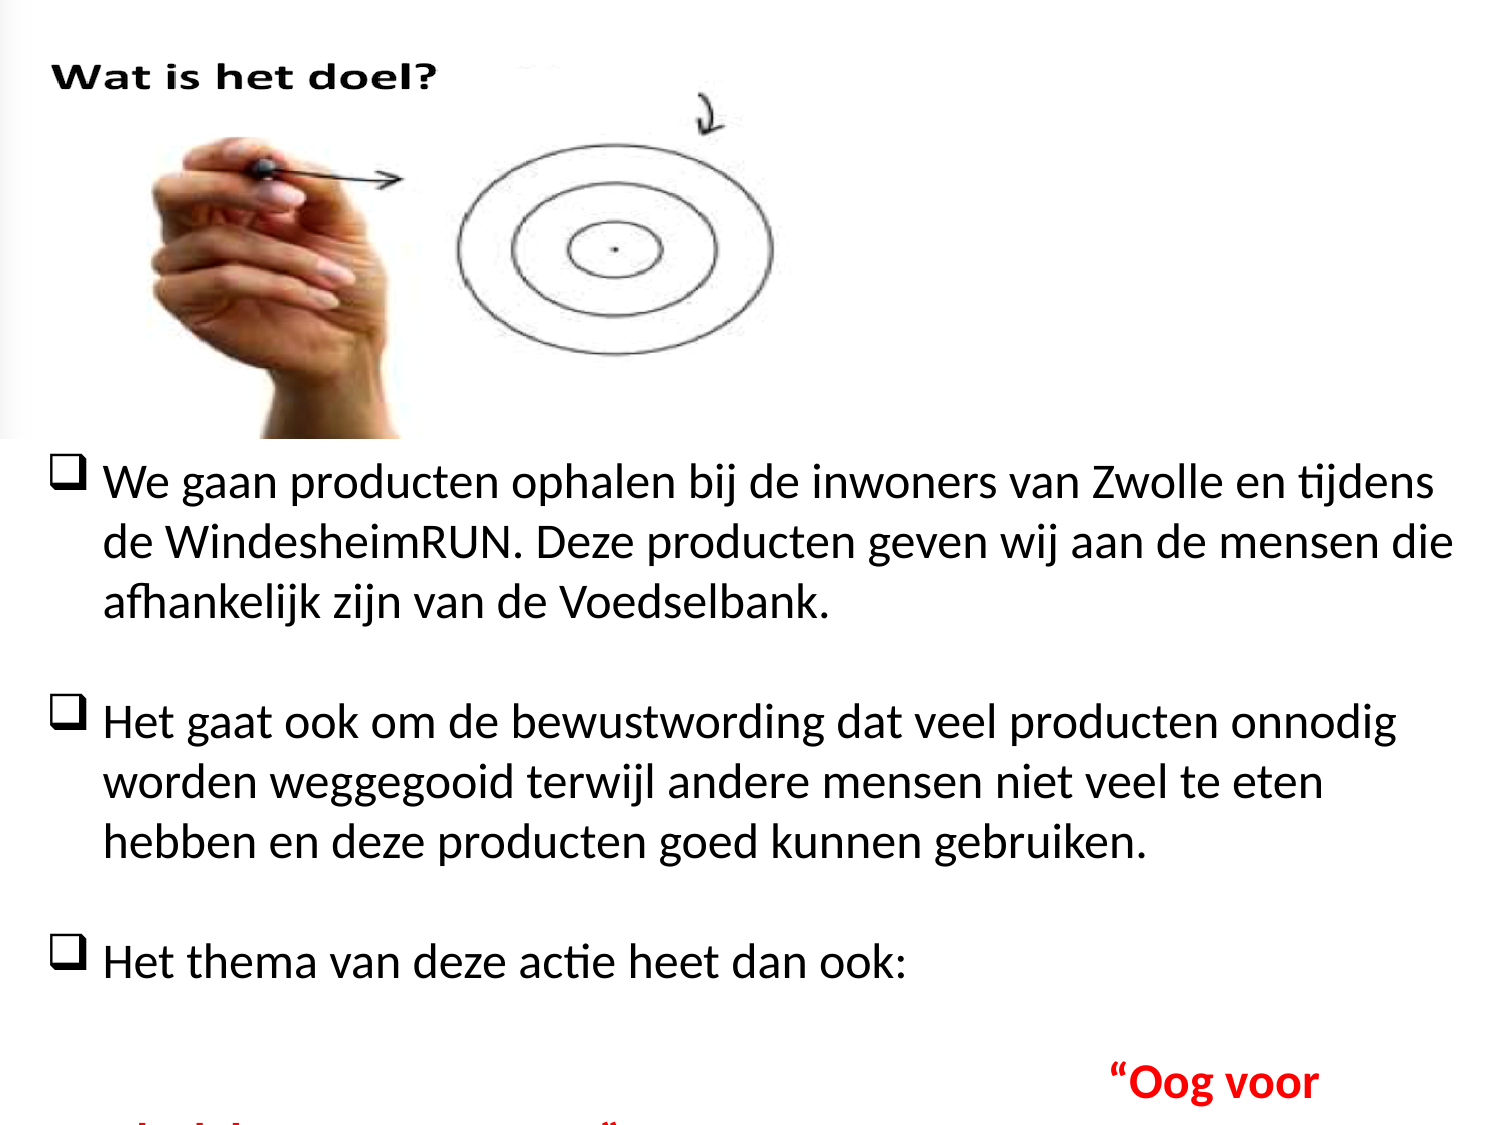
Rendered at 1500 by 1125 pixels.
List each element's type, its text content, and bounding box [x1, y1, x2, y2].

text_box We gaan producten ophalen bij de inwoners van Zwolle en tijdens de WindesheimRUN. Deze producten geven wij aan de mensen die afhankelijk zijn van de Voedselbank. Het gaat ook om de bewustwording dat veel producten onnodig worden weggegooid terwijl andere mensen niet veel te eten hebben en deze producten goed kunnen gebruiken. Het thema van deze actie heet dan ook: “Oog voor voedsel, hart voor mensen” [31, 21, 1472, 1125]
picture [0, 0, 934, 439]
text_box [287, 645, 718, 932]
